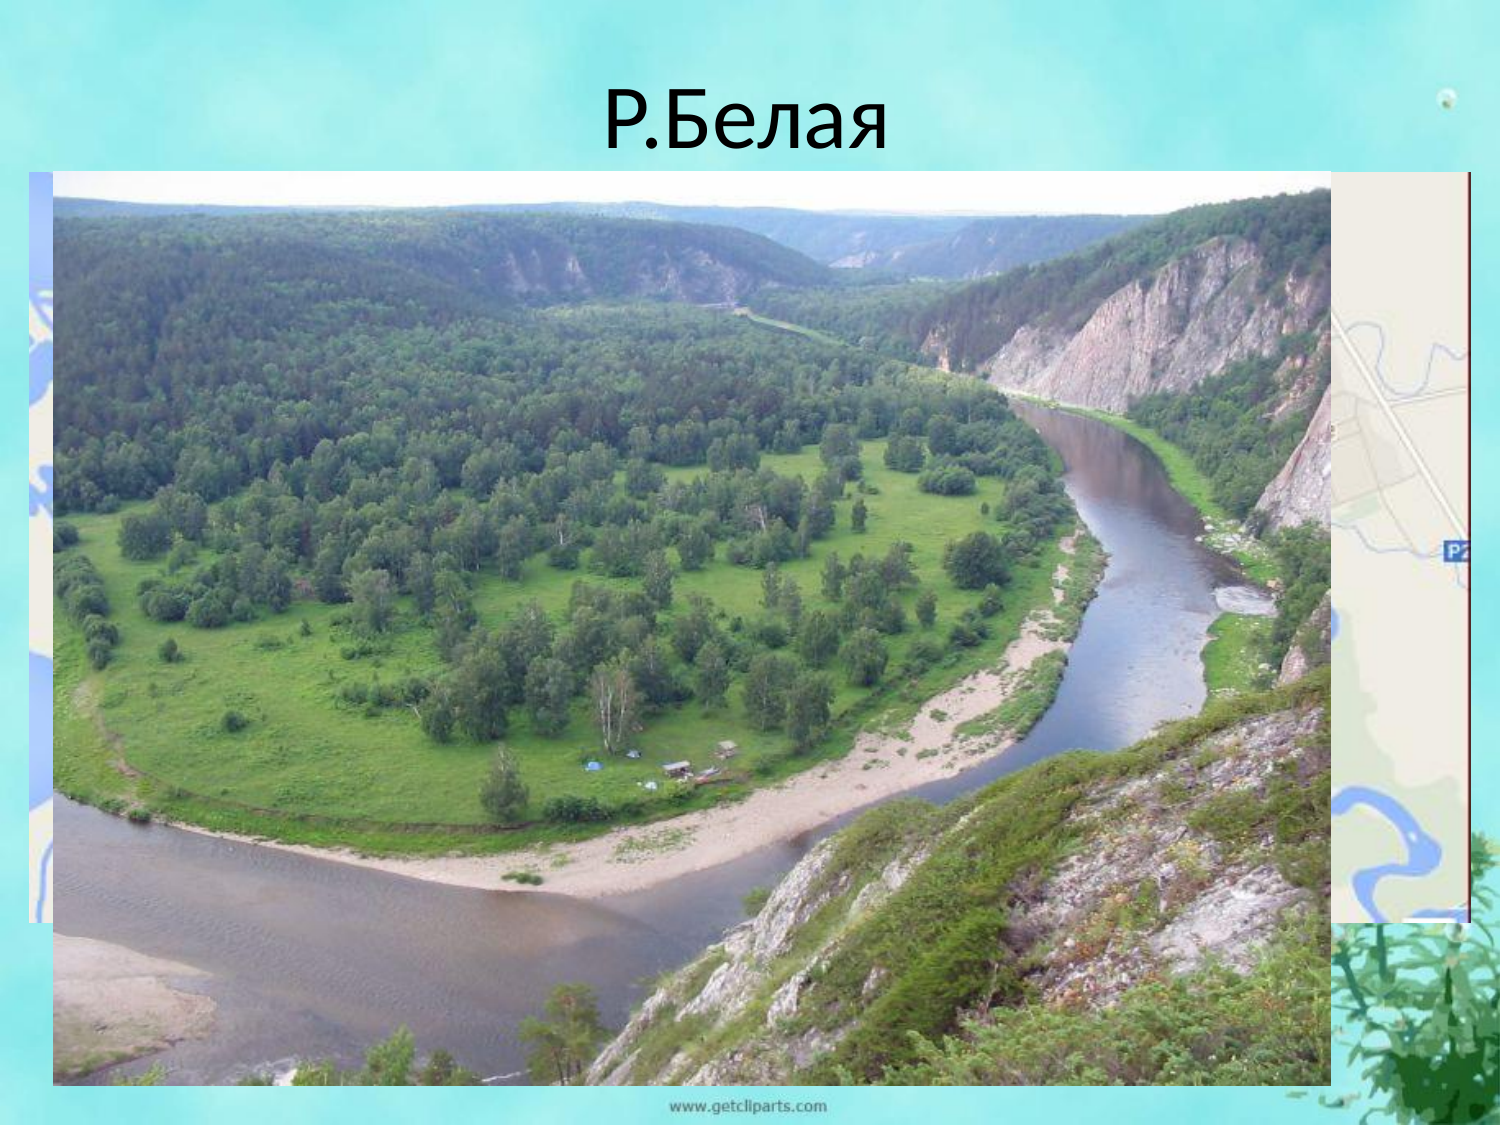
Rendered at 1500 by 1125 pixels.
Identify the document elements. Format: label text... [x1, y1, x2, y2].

picture [0, 0, 1500, 1125]
title Р.Белая [0, 54, 1497, 171]
